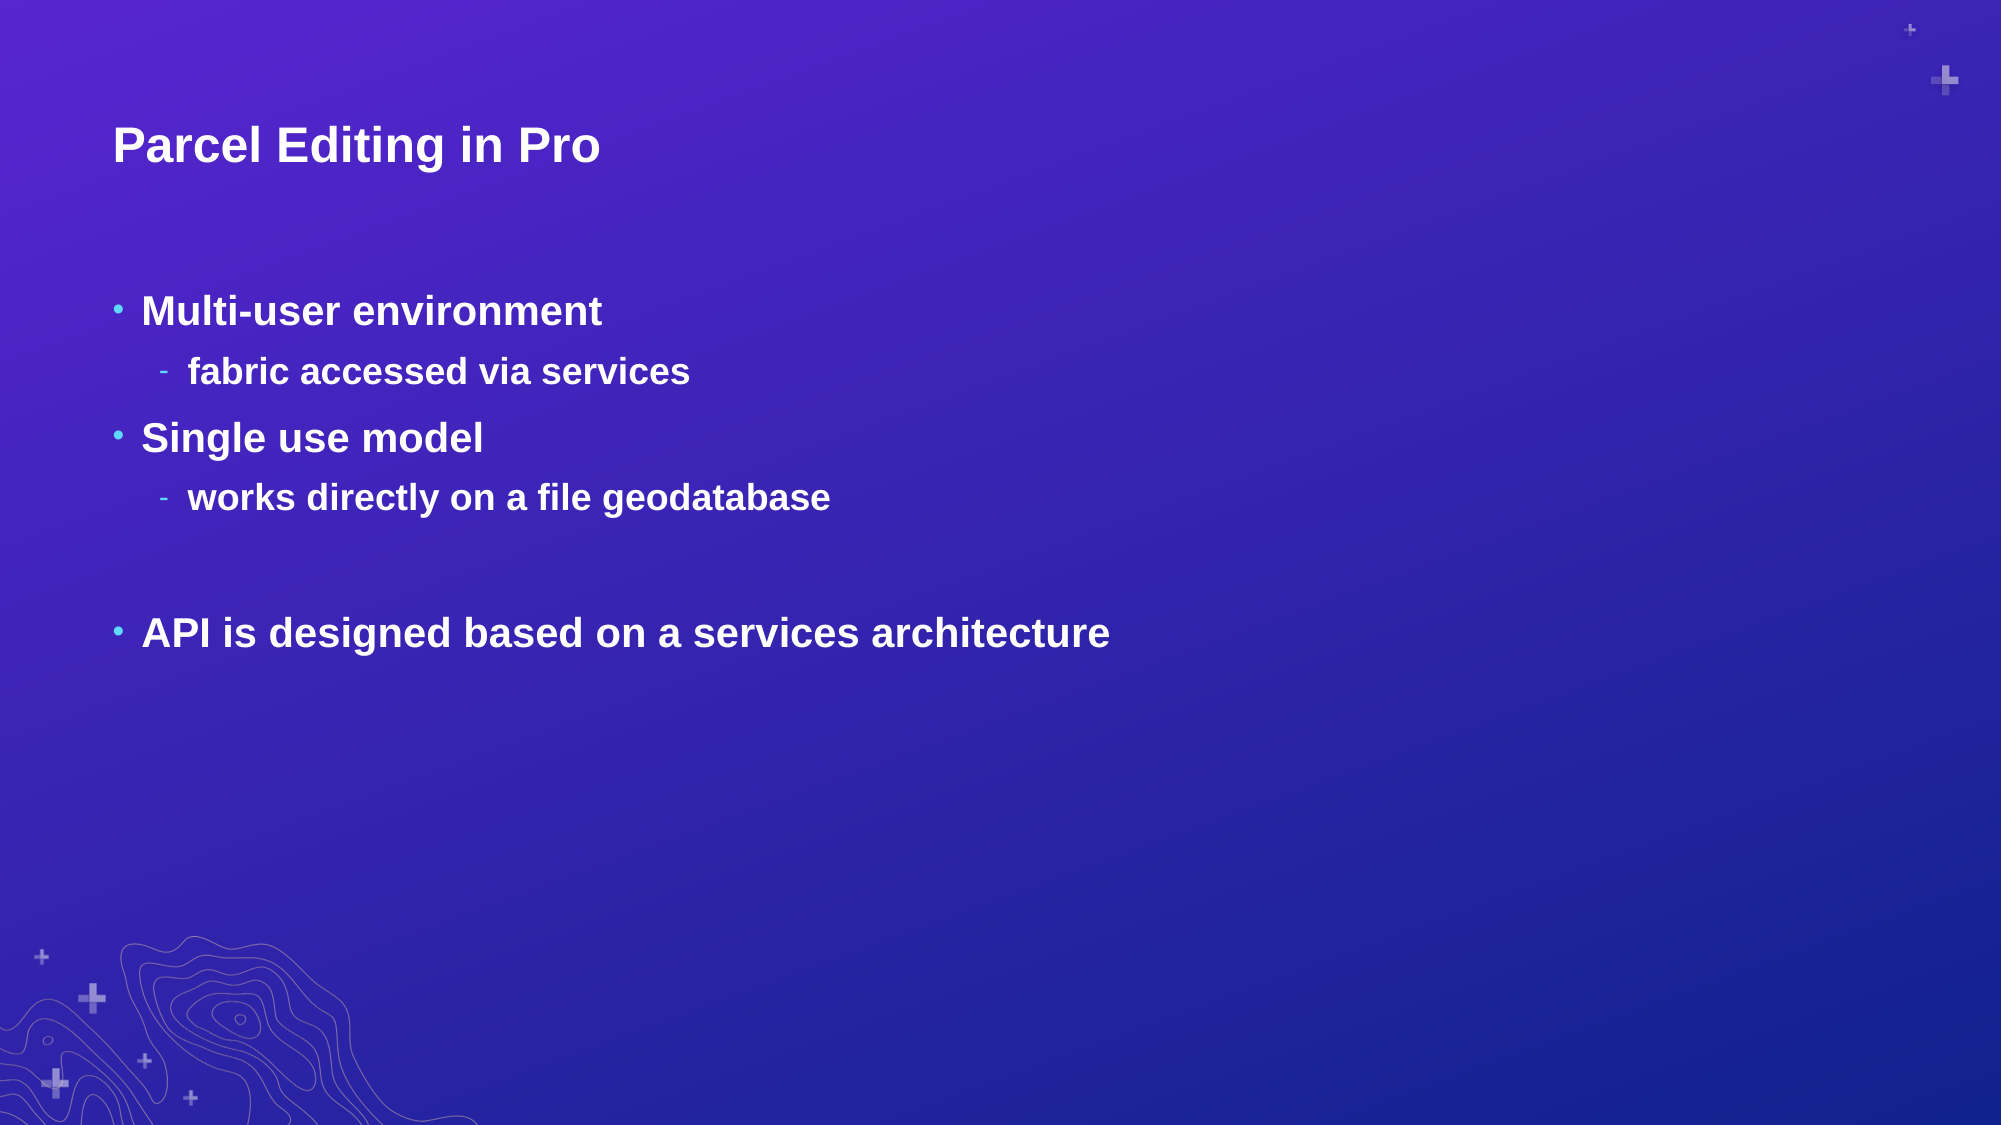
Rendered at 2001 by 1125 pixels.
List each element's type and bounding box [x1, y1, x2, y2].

text_box [0, 0, 2000, 1125]
